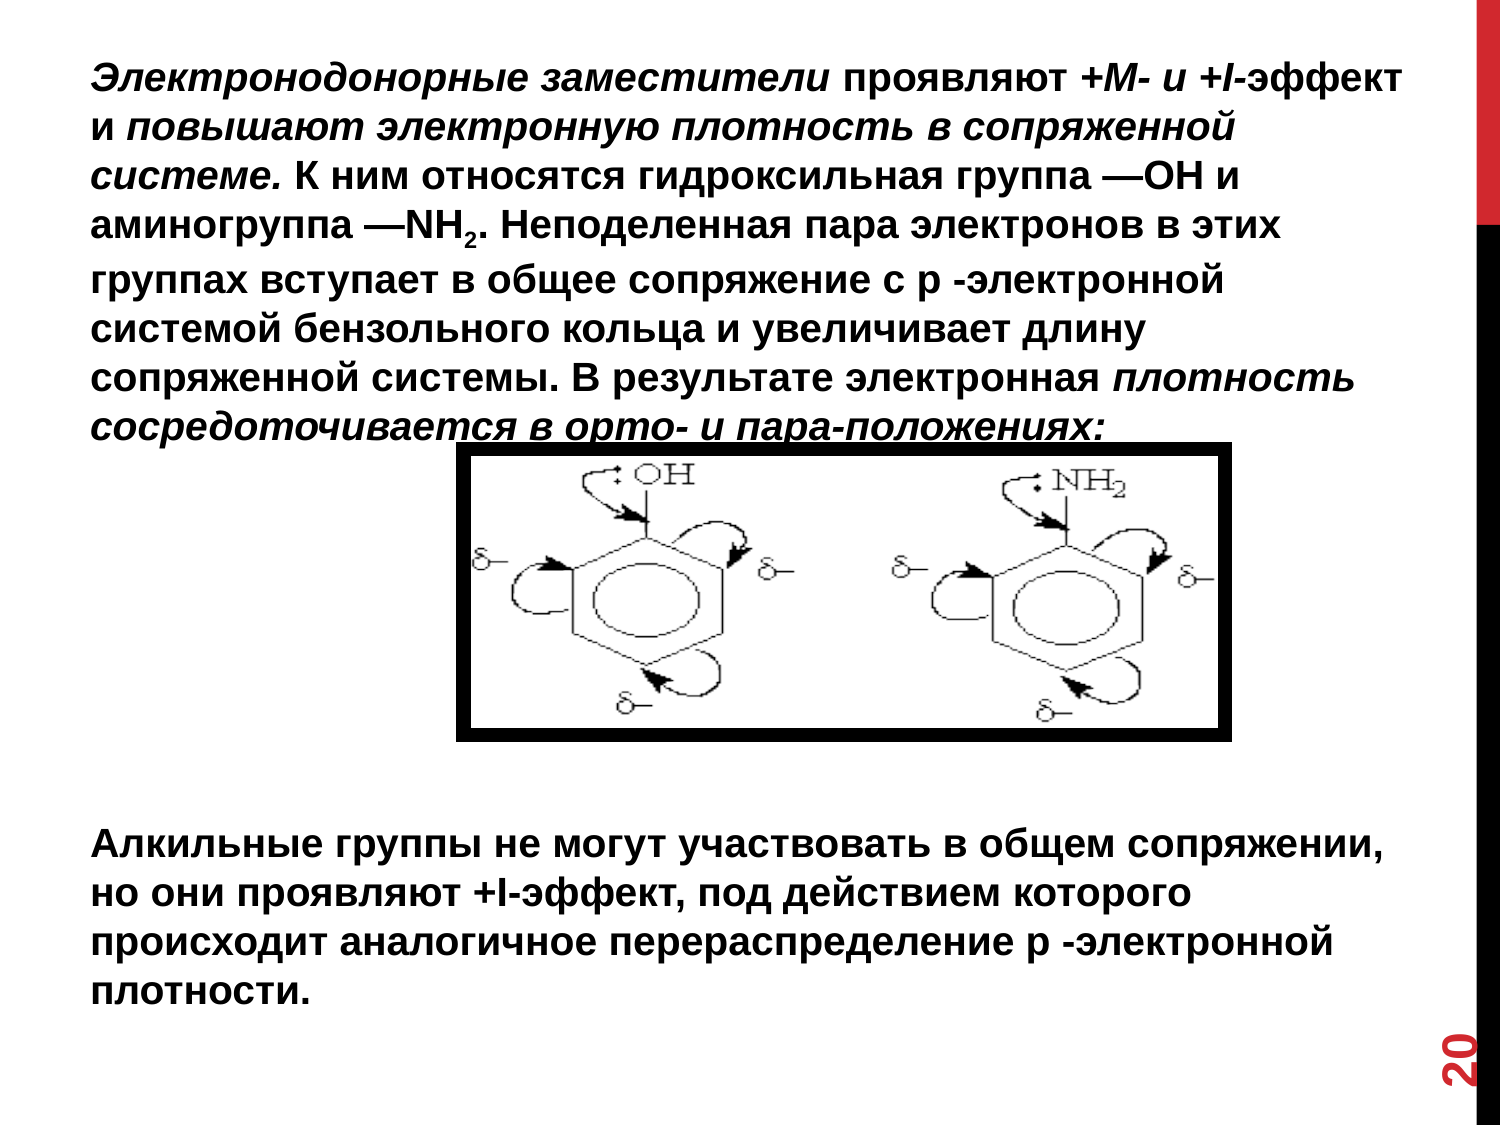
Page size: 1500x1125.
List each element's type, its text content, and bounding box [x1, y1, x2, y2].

list Электронодонорные заместители проявляют +М- и +I-эффект и повышают электронную плотность в сопряженной системе. К ним относятся гидроксильная группа —ОН и аминогруппа —NН2. Неподеленная пара электронов в этих группах вступает в общее сопряжение с p -электронной системой бензольного кольца и увеличивает длину сопряженной системы. В результате электронная плотность сосредоточивается в орто- и пара-положениях: Алкильные группы не могут участвовать в общем сопряжении, но они проявляют +I-эффект, под действием которого происходит аналогичное перераспределение p -электронной плотности. [74, 42, 1426, 1023]
slide_number 20 [1427, 887, 1488, 1104]
picture [470, 455, 1219, 729]
